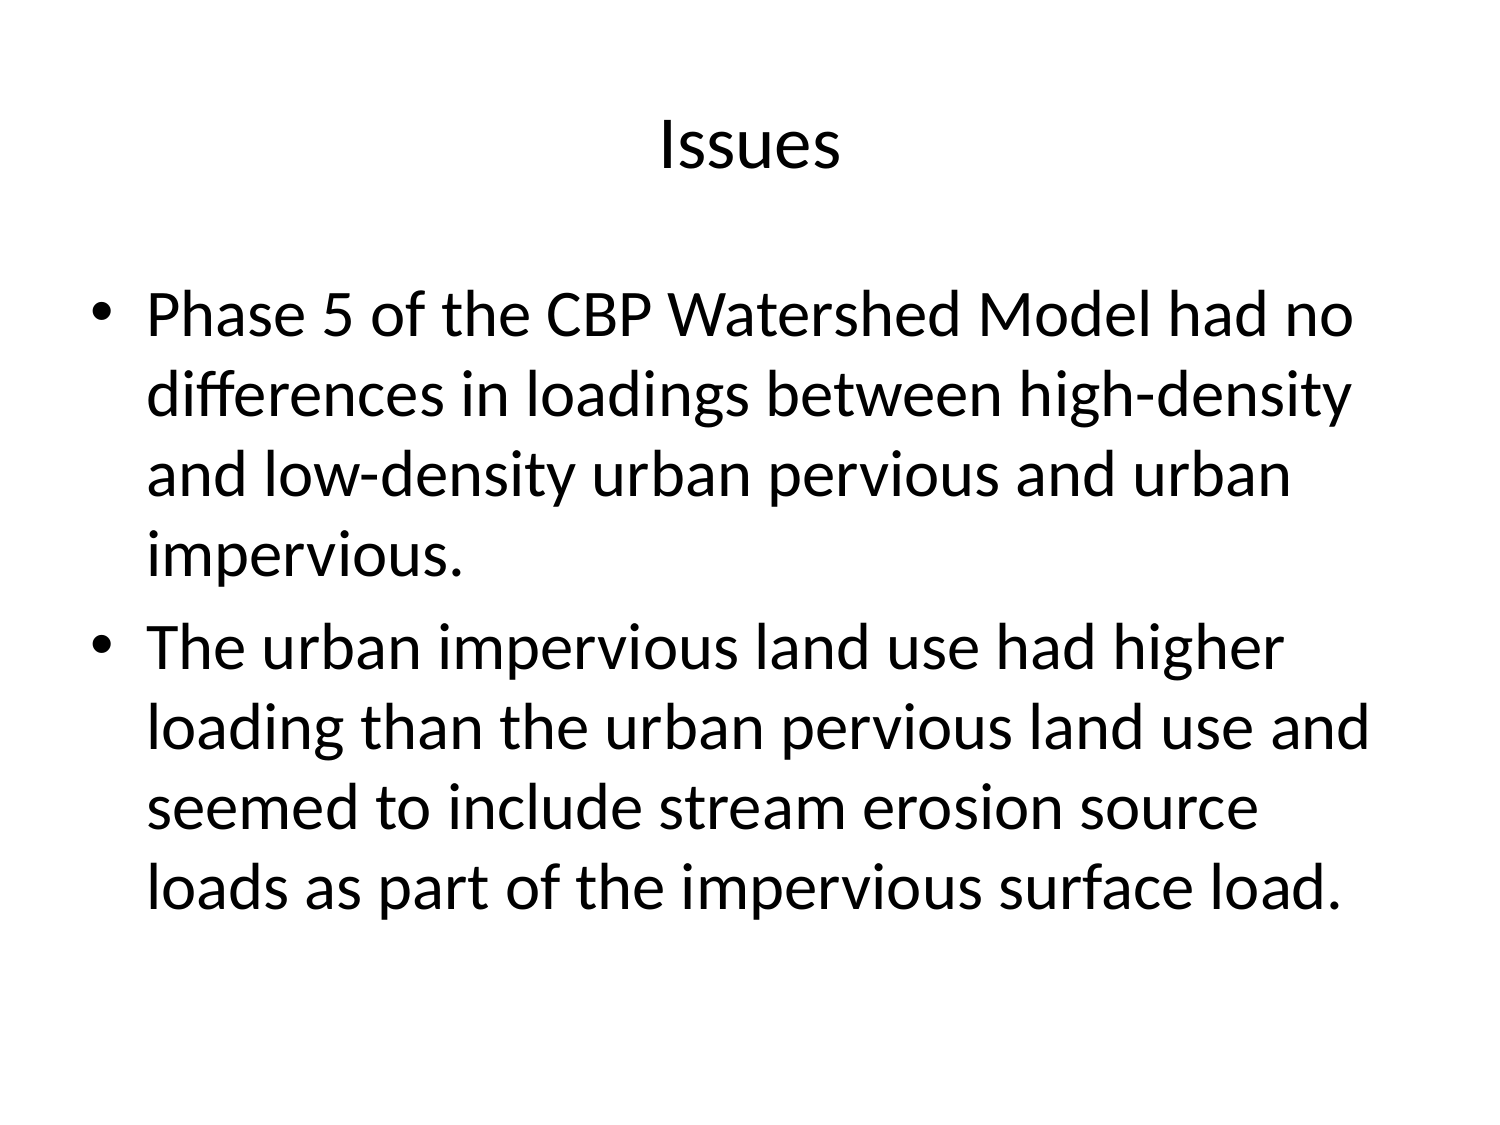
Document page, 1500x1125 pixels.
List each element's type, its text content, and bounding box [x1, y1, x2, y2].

title Issues [75, 45, 1425, 233]
list Phase 5 of the CBP Watershed Model had no differences in loadings between high-density and low-density urban pervious and urban impervious. The urban impervious land use had higher loading than the urban pervious land use and seemed to include stream erosion source loads as part of the impervious surface load. [75, 262, 1425, 1005]
